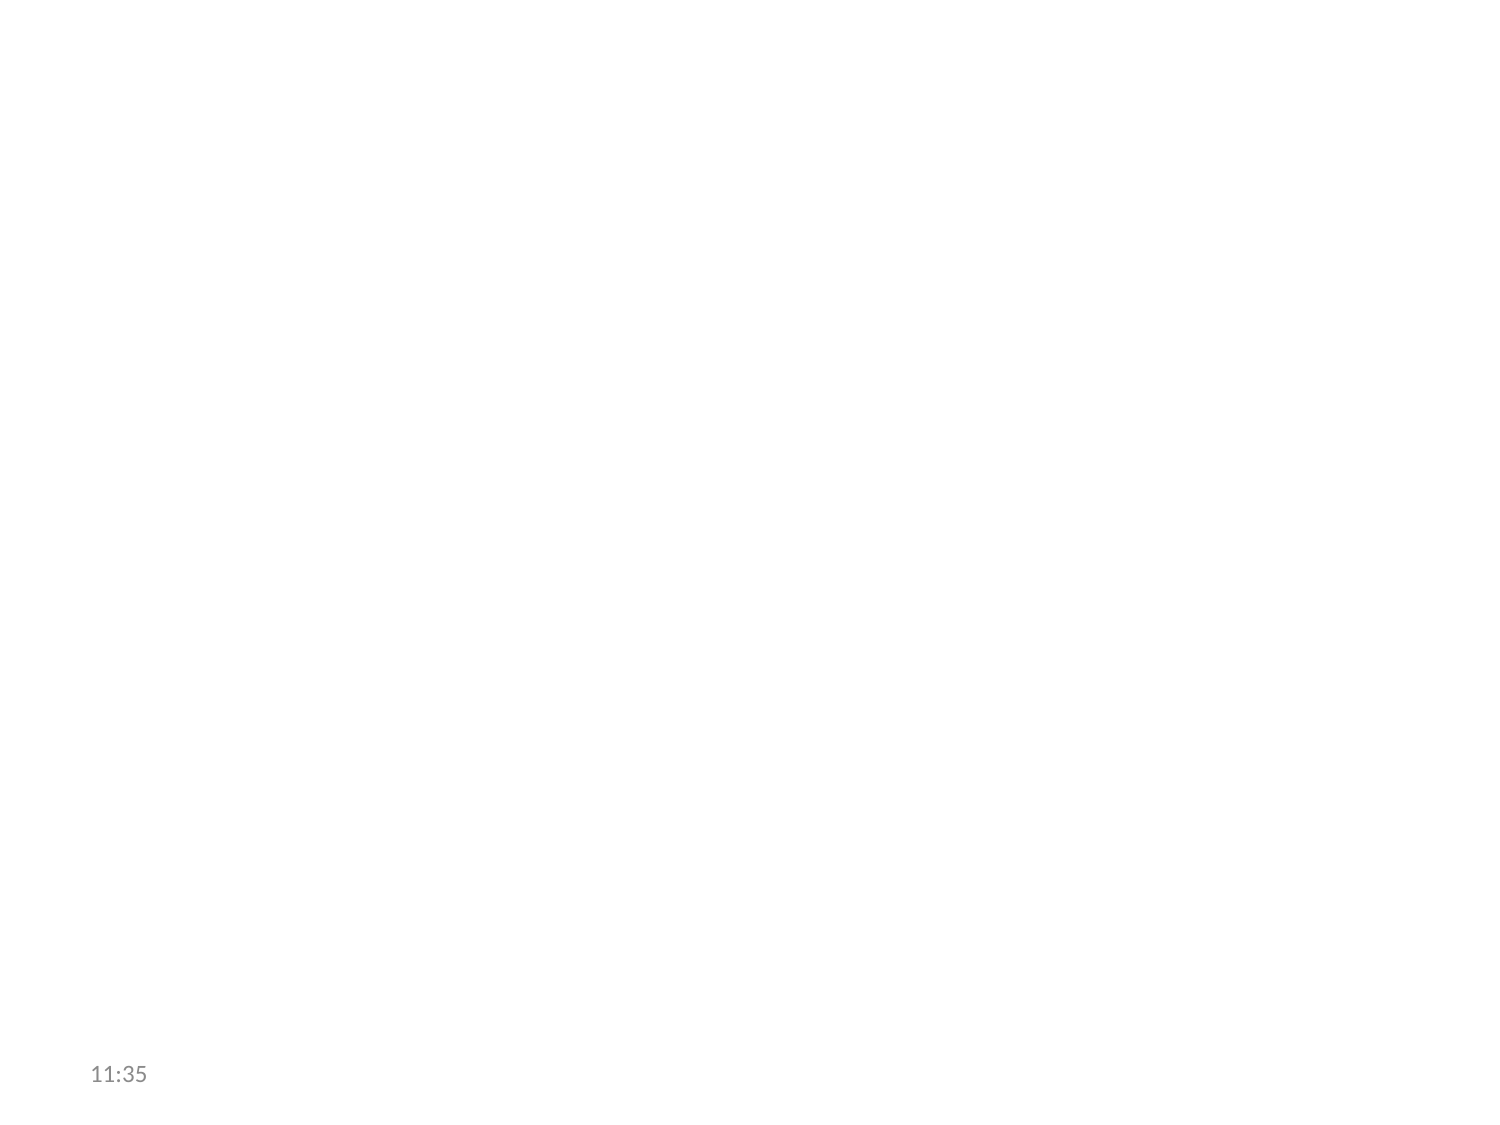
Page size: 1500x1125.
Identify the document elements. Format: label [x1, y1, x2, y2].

slide_number [75, 1042, 425, 1103]
